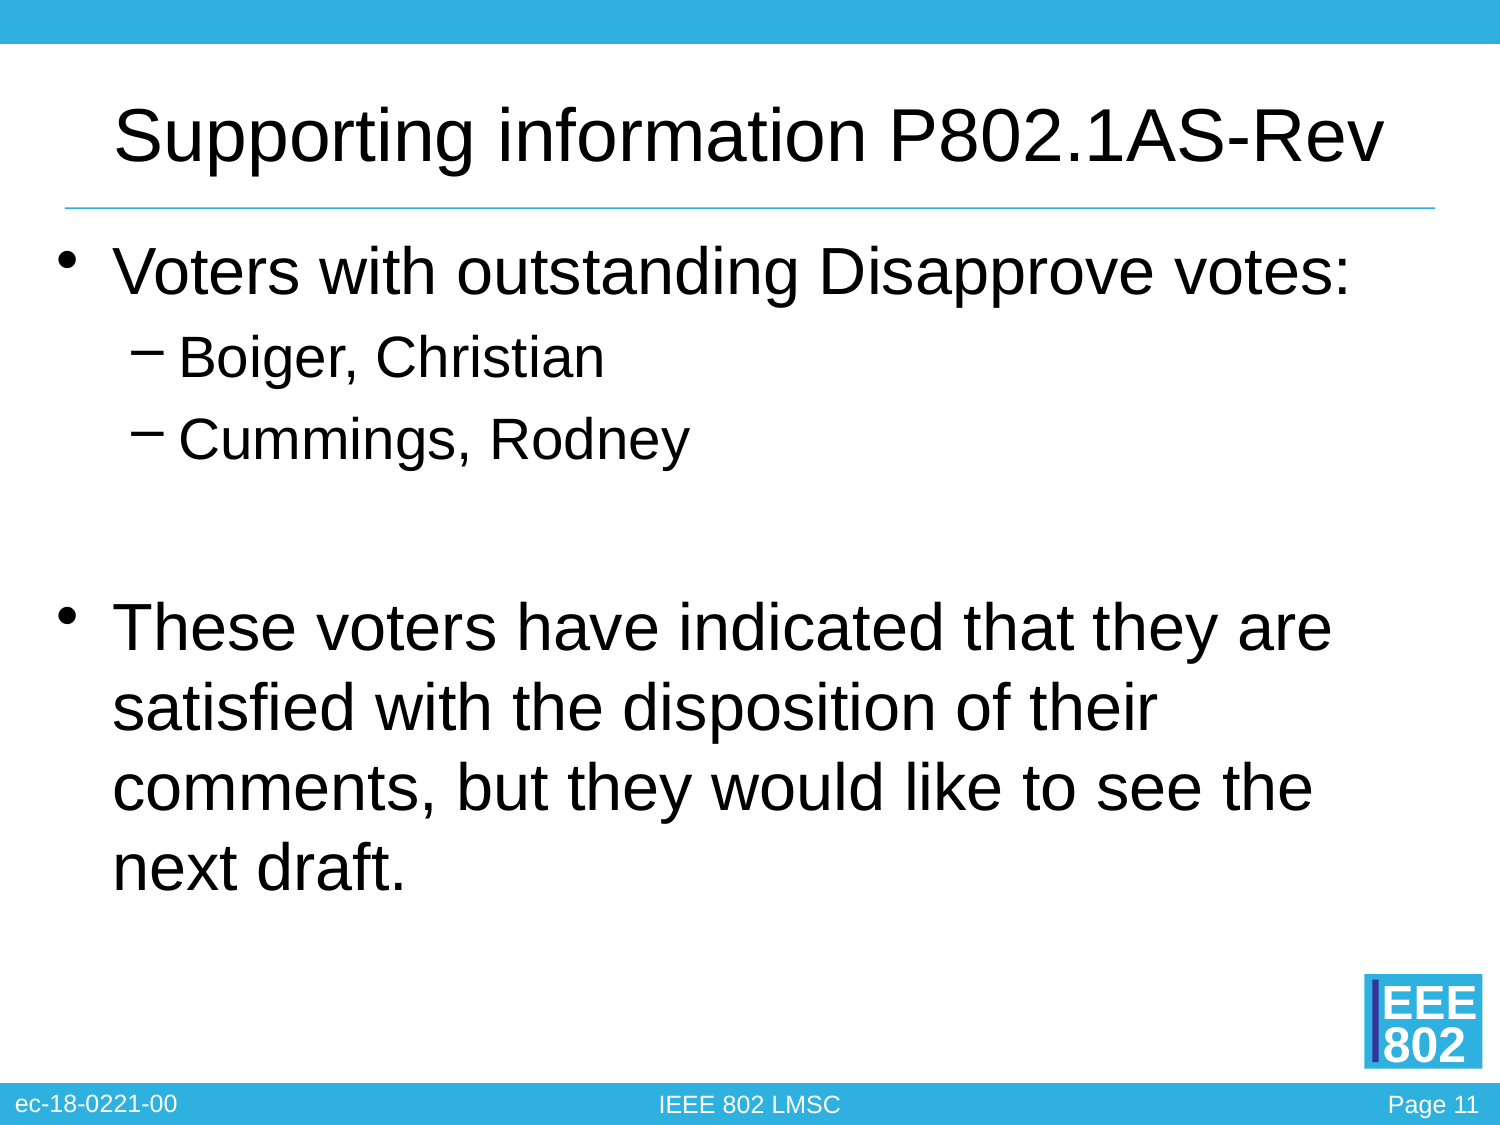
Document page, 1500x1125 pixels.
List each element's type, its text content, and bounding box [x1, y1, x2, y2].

title Supporting information P802.1AS-Rev [75, 66, 1425, 197]
list Voters with outstanding Disapprove votes: Boiger, Christian Cummings, Rodney These voters have indicated that they are satisfied with the disposition of their comments, but they would like to see the next draft. [41, 220, 1392, 963]
